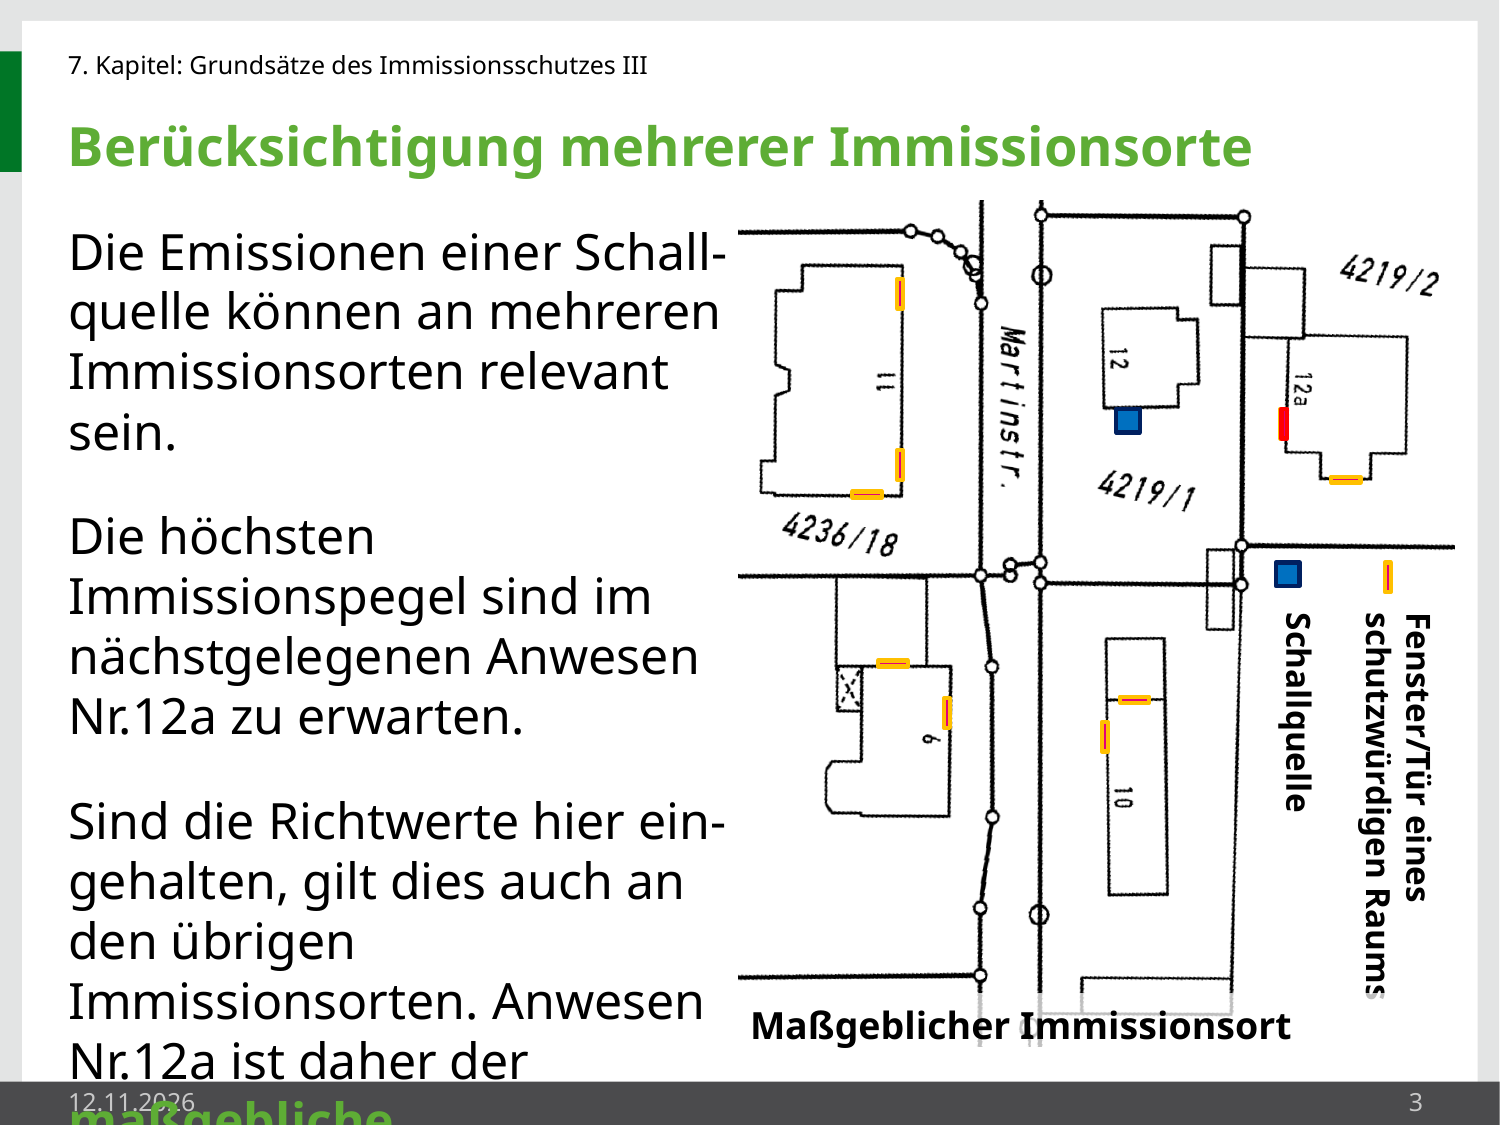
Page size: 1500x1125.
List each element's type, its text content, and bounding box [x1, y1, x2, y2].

slide_number 3 [1331, 1082, 1423, 1125]
picture [737, 200, 1455, 1048]
list Die Emissionen einer Schall-quelle können an mehreren Immissionsorten relevant sein. Die höchsten Immissionspegel sind im nächstgelegenen Anwesen Nr.12a zu erwarten. Sind die Richtwerte hier ein-gehalten, gilt dies auch an den übrigen Immissionsorten. Anwesen Nr.12a ist daher der maßgebliche Immissionsort. [68, 219, 732, 1047]
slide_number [68, 1082, 231, 1125]
title Berücksichtigung mehrerer Immissionsorte [67, 77, 1427, 178]
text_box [852, 290, 1403, 740]
